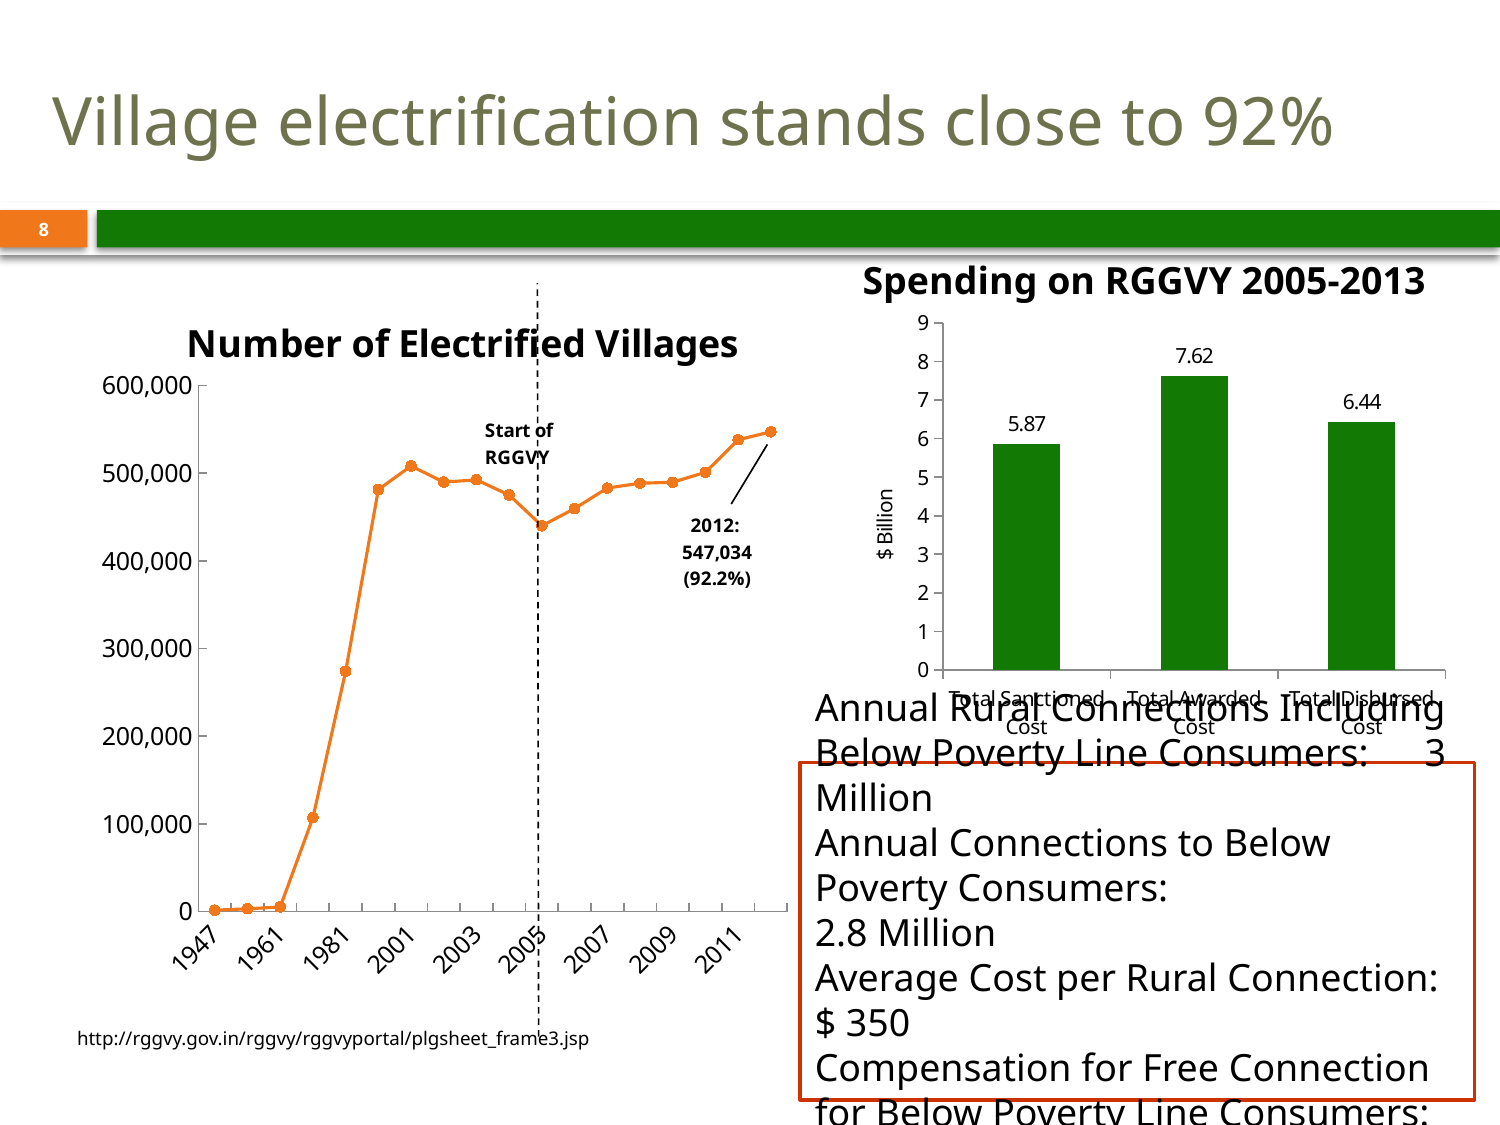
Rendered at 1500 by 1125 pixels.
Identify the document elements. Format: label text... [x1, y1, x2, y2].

chart [87, 281, 1459, 1038]
title Village electrification stands close to 92% [37, 37, 1438, 200]
text_box Spending on RGGVY 2005-2013 [847, 249, 1442, 298]
slide_number 8 [0, 210, 88, 251]
text_box Annual Rural Connections Including Below Poverty Line Consumers: 3 Million Annual Connections to Below Poverty Consumers: 2.8 Million Average Cost per Rural Connection: $ 350 Compensation for Free Connection for Below Poverty Line Consumers: $49 [798, 761, 1476, 1102]
text_box http://rggvy.gov.in/rggvy/rggvyportal/plgsheet_frame3.jsp [62, 1018, 813, 1057]
